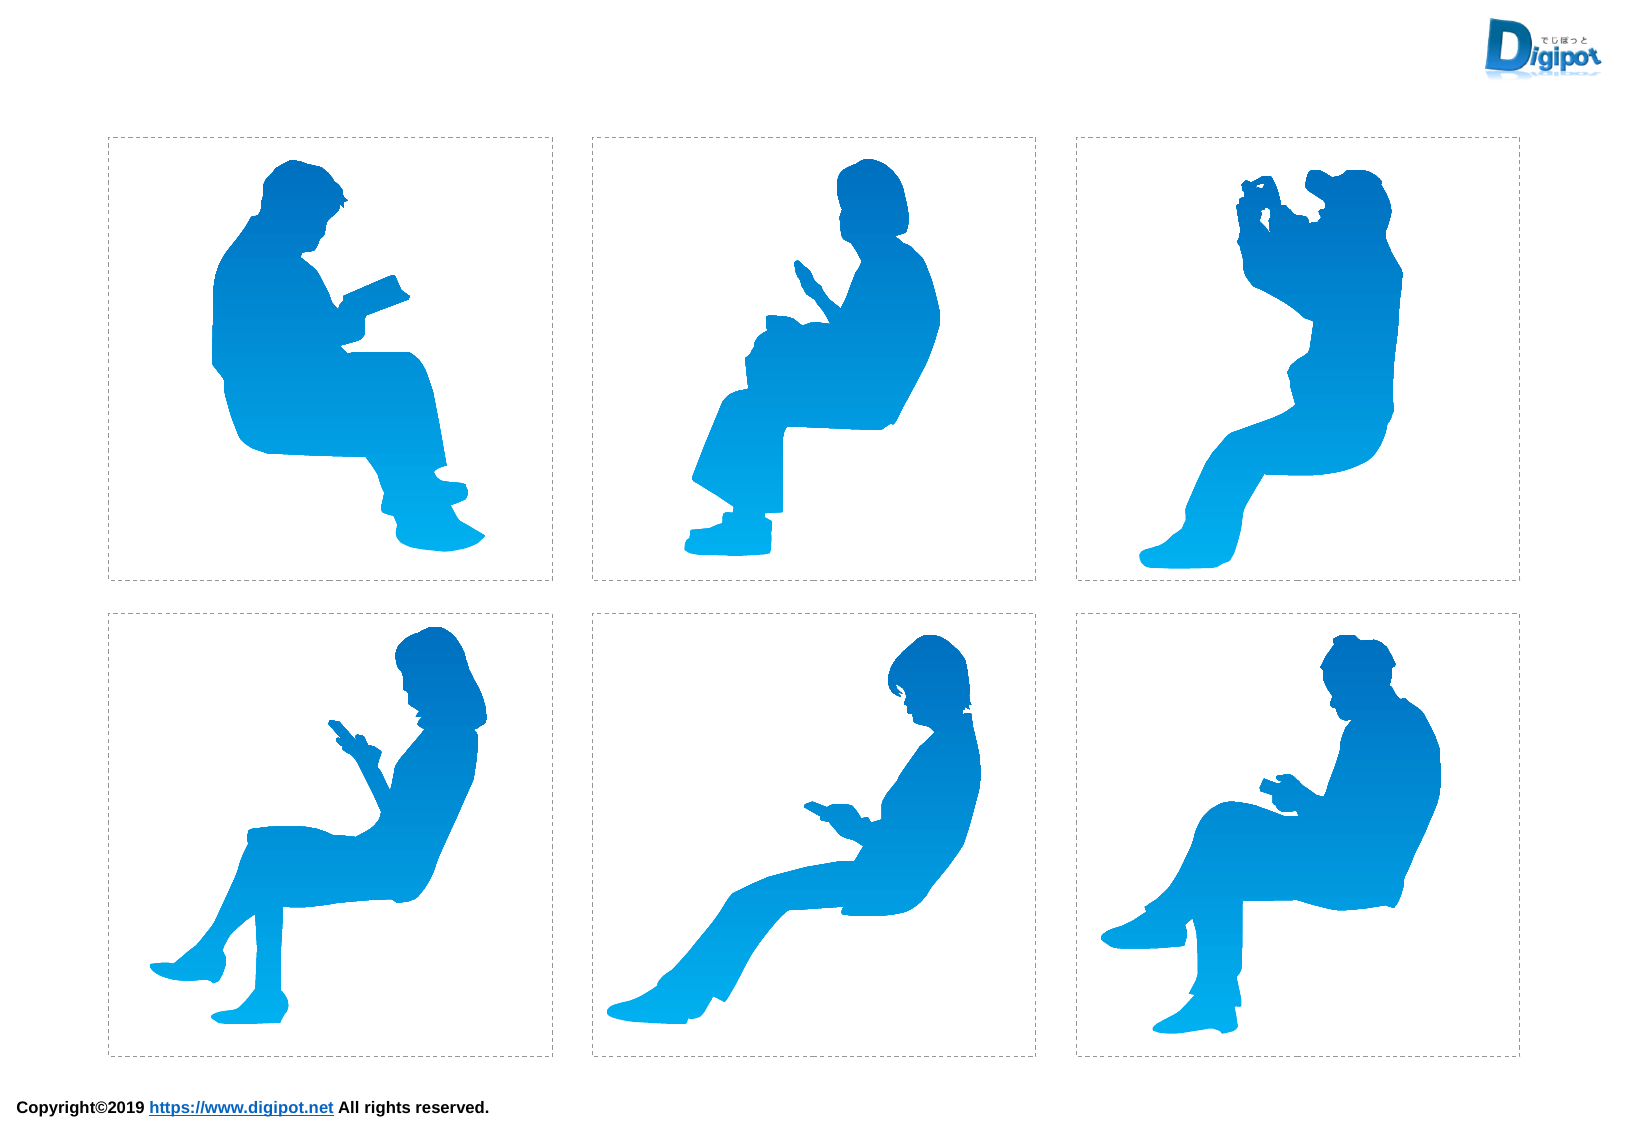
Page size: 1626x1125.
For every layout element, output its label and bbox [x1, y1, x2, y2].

text_box [1139, 169, 1403, 569]
text_box [606, 634, 982, 1025]
text_box [1101, 634, 1442, 1034]
text_box [684, 159, 941, 557]
picture [1485, 18, 1602, 82]
text_box [149, 626, 488, 1025]
text_box [212, 160, 486, 552]
